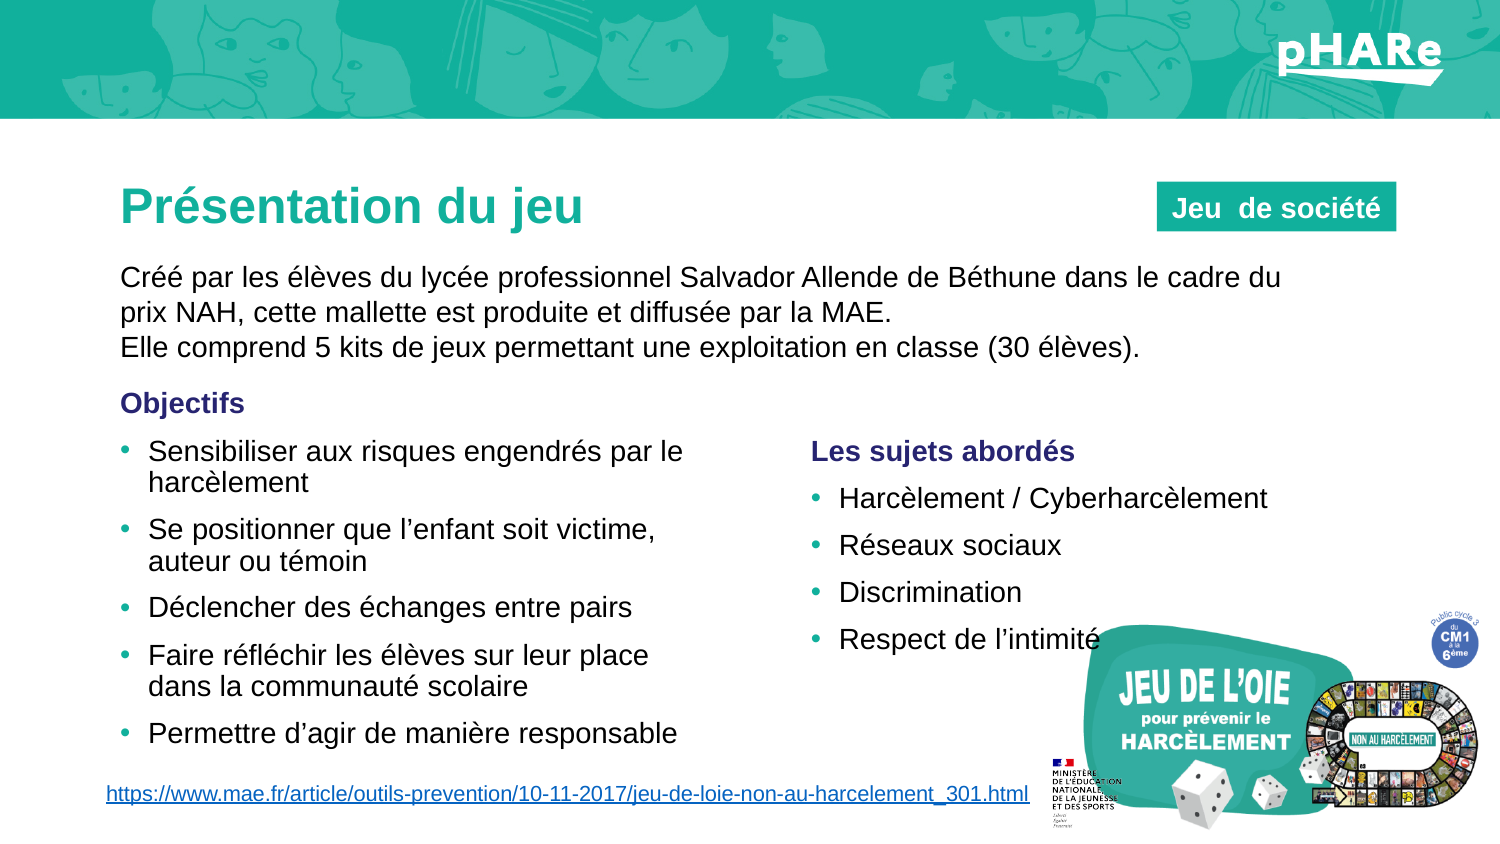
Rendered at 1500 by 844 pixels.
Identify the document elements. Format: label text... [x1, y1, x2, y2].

text_box Jeu de société [1156, 181, 1397, 232]
subtitle Titre de la partie sur deux ou trois lignes [448, 315, 1399, 381]
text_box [1045, 603, 1500, 835]
text_box Objectifs Sensibiliser aux risques engendrés par le harcèlement Se positionner que l’enfant soit victime, auteur ou témoin Déclencher des échanges entre pairs Faire réfléchir les élèves sur leur place dans la communauté scolaire Permettre d’agir de manière responsable Les sujets abordés Harcèlement / Cyberharcèlement Réseaux sociaux Discrimination Respect de l’intimité [105, 381, 1399, 721]
text_box Créé par les élèves du lycée professionnel Salvador Allende de Béthune dans le cadre du prix NAH, cette mallette est produite et diffusée par la MAE. Elle comprend 5 kits de jeux permettant une exploitation en classe (30 élèves). [105, 250, 1306, 371]
picture [0, 0, 1500, 119]
text_box Présentation du jeu [105, 148, 1488, 267]
text_box https://www.mae.fr/article/outils-prevention/10-11-2017/jeu-de-loie-non-au-harcelement_301.html [91, 771, 1045, 813]
